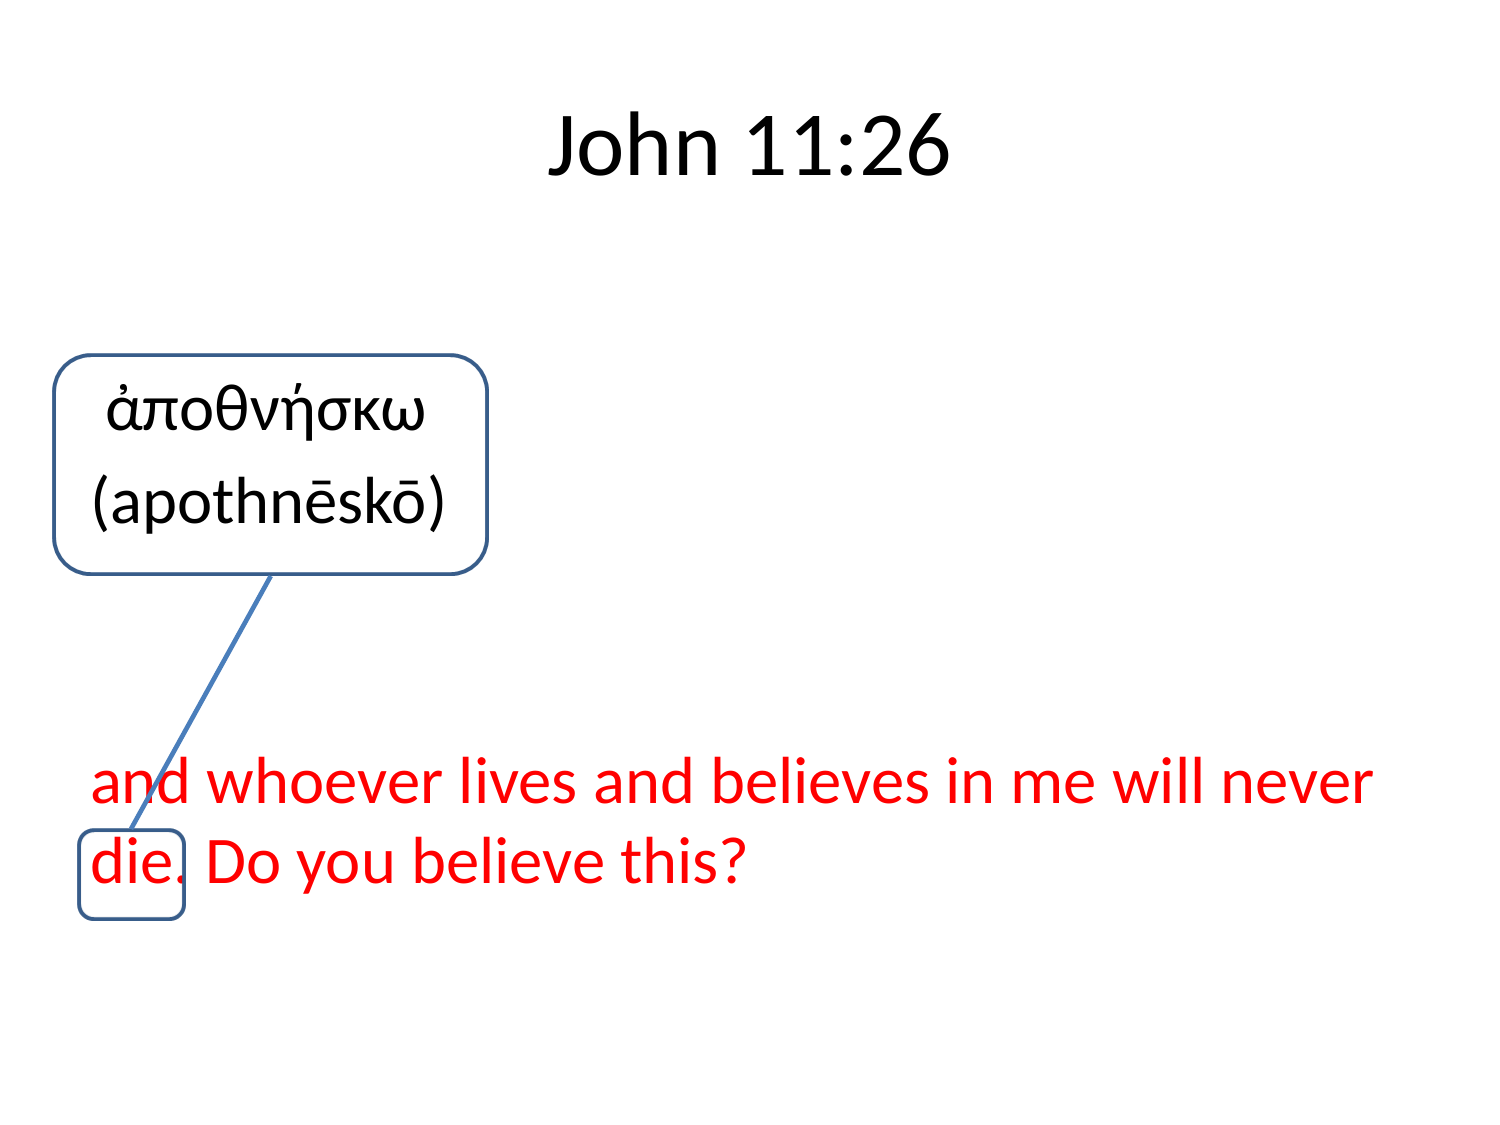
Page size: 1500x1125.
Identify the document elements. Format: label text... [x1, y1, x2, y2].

list ἀποθνήσκω (apothnēskō) and whoever lives and believes in me will never die. Do you believe this? [75, 262, 1425, 1005]
picture [76, 828, 186, 922]
picture [52, 352, 489, 577]
title John 11:26 [75, 45, 1425, 233]
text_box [130, 575, 271, 830]
